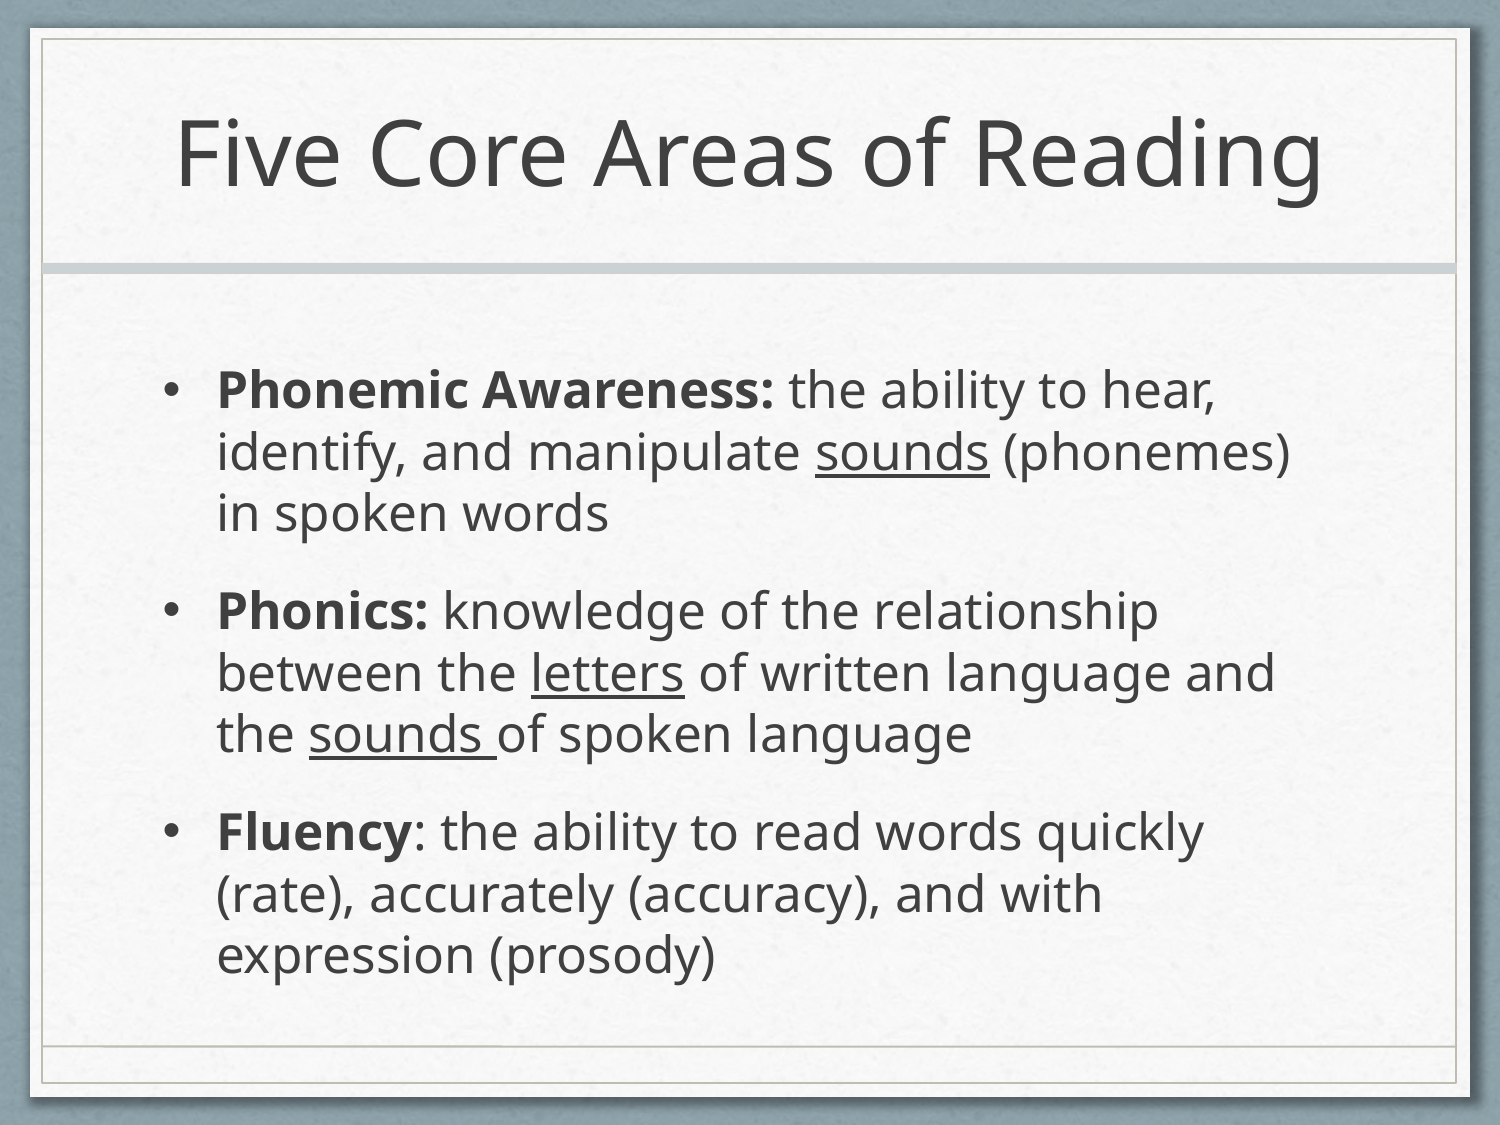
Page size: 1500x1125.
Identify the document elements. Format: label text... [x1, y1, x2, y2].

picture [30, 28, 1470, 1097]
title Five Core Areas of Reading [147, 40, 1353, 260]
list Phonemic Awareness: the ability to hear, identify, and manipulate sounds (phonemes) in spoken words Phonics: knowledge of the relationship between the letters of written language and the sounds of spoken language Fluency: the ability to read words quickly (rate), accurately (accuracy), and with expression (prosody) [147, 350, 1353, 995]
